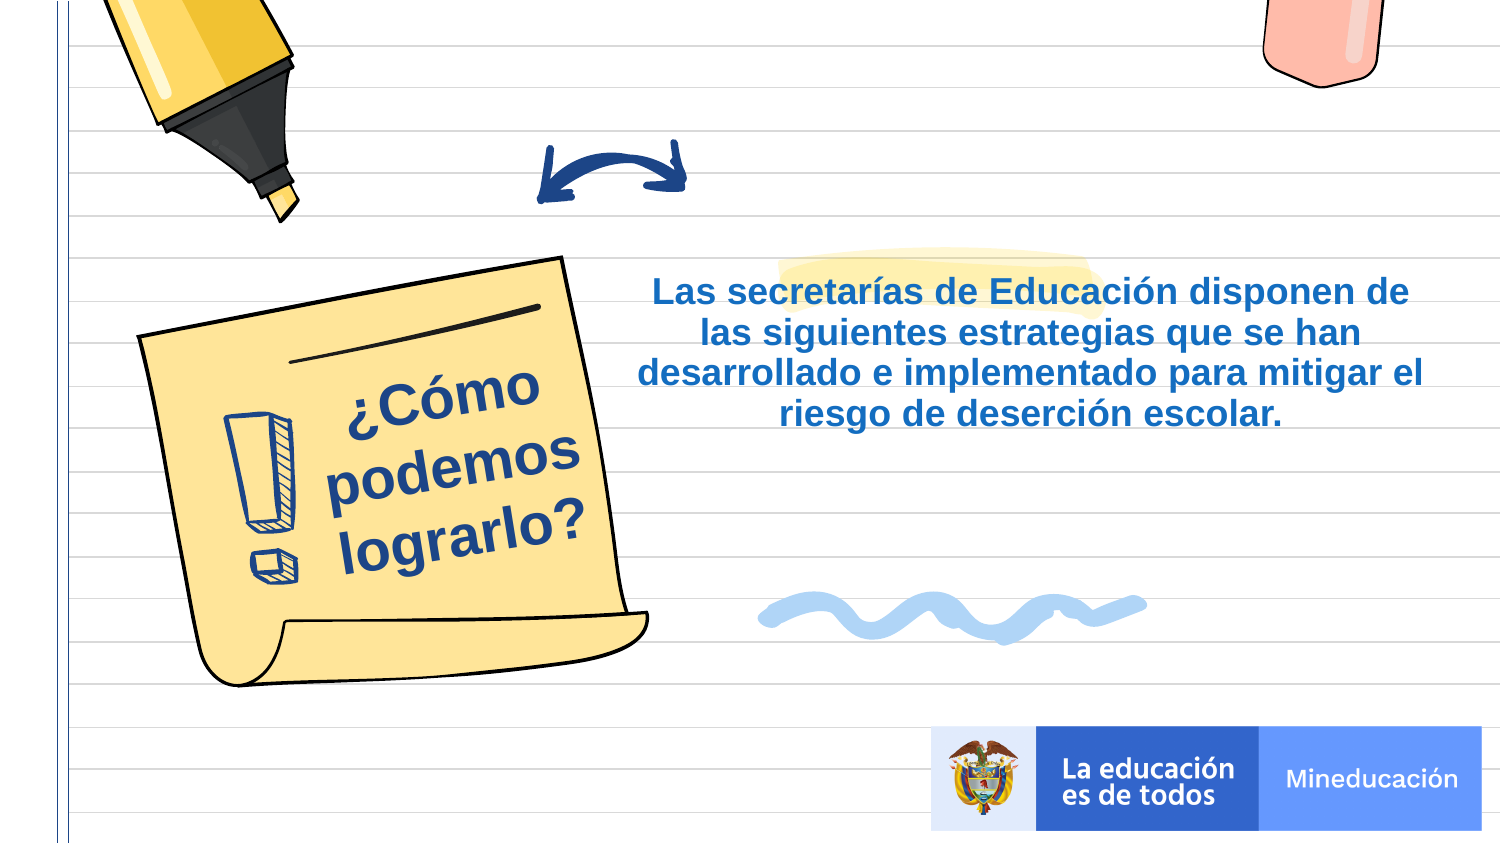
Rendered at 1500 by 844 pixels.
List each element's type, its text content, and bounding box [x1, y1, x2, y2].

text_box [163, 284, 626, 691]
text_box [536, 139, 687, 205]
subtitle Las secretarías de Educación disponen de las siguientes estrategias que se han desarrollado e implementado para mitigar el riesgo de deserción escolar. [610, 204, 1452, 503]
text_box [771, 236, 1109, 334]
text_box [7, 0, 407, 176]
picture [930, 725, 1483, 832]
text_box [753, 591, 1154, 646]
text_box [230, 405, 314, 587]
